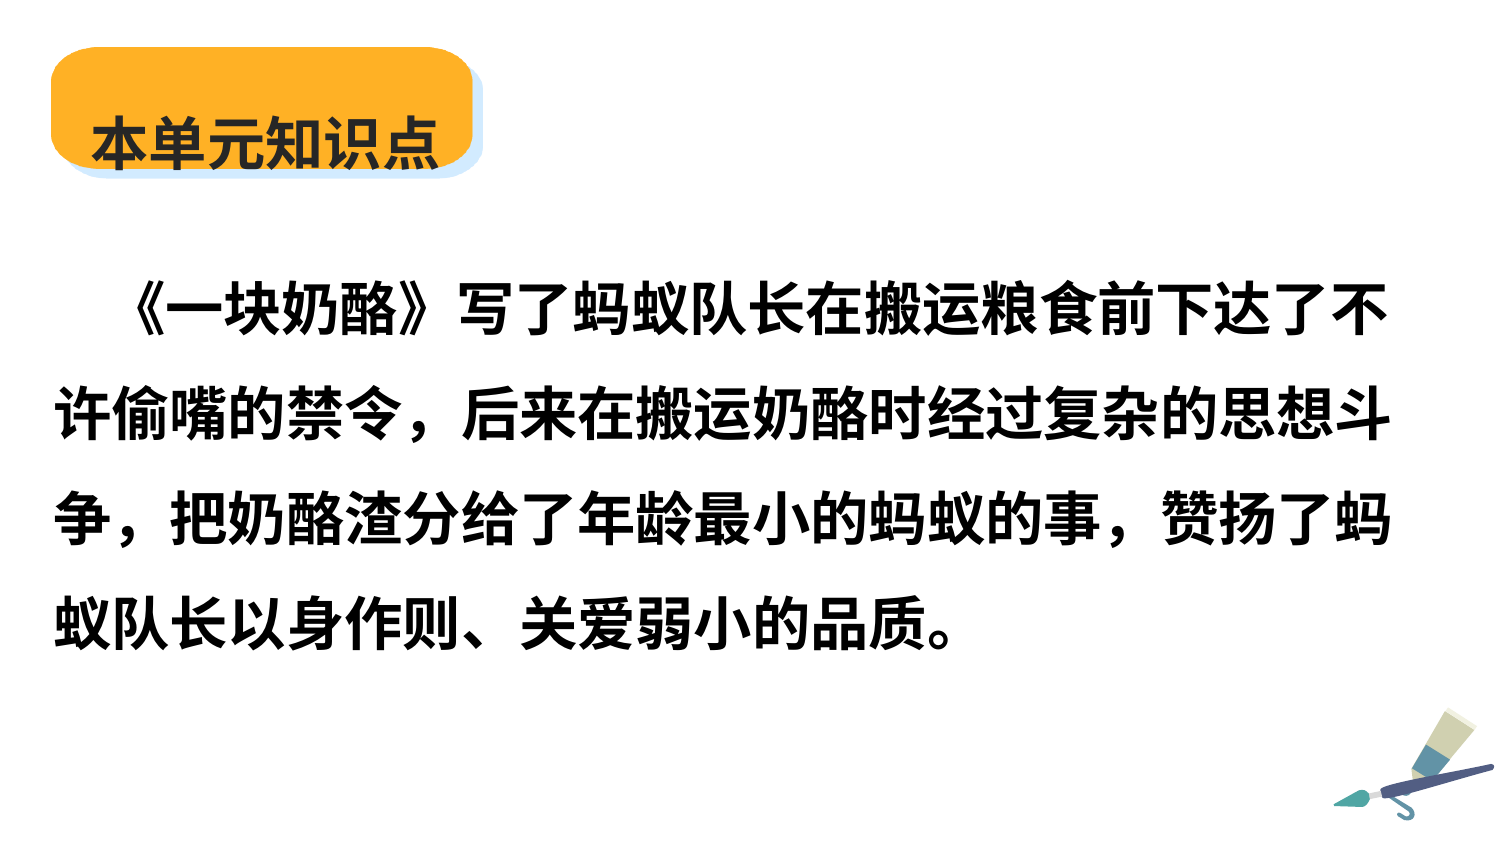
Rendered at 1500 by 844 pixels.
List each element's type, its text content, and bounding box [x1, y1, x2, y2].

text_box 本单元知识点 [76, 179, 483, 184]
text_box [1358, 708, 1481, 844]
text_box 《一块奶酪》写了蚂蚁队长在搬运粮食前下达了不许偷嘴的禁令，后来在搬运奶酪时经过复杂的思想斗争，把奶酪渣分给了年龄最小的蚂蚁的事，赞扬了蚂蚁队长以身作则、关爱弱小的品质。 [42, 231, 1458, 663]
picture [51, 47, 483, 179]
